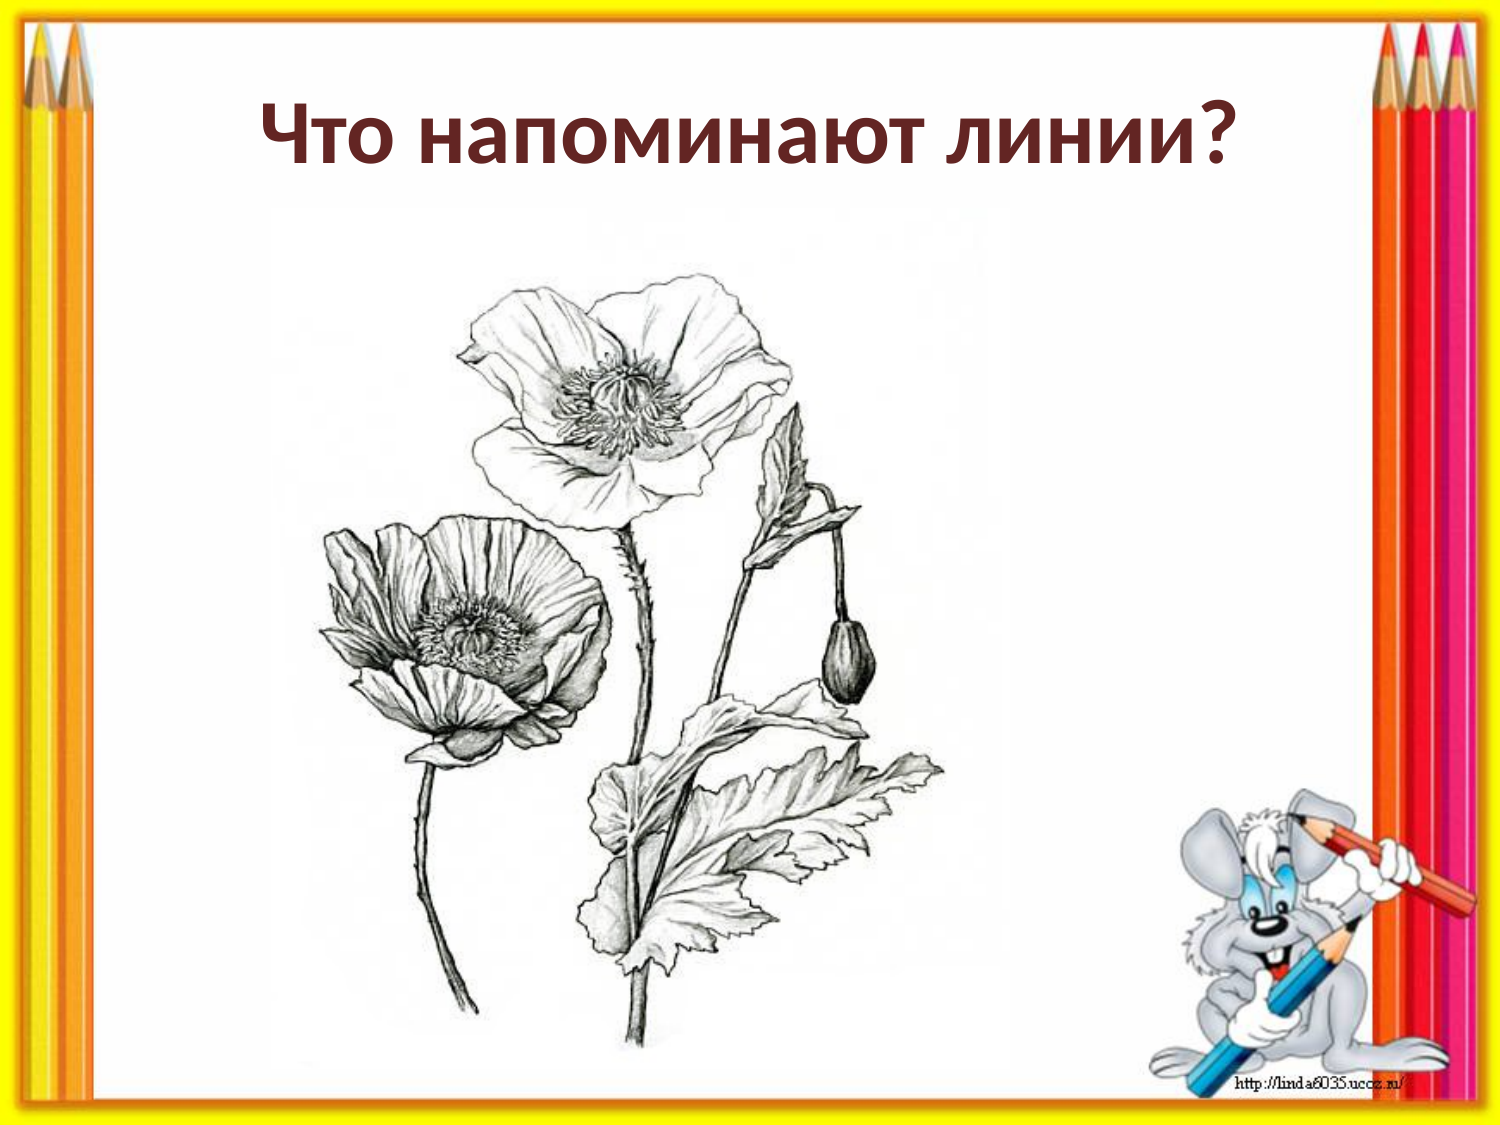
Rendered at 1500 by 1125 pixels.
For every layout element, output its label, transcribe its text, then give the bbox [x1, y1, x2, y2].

picture [0, 0, 1500, 1125]
title Что напоминают линии? [159, 45, 1341, 209]
